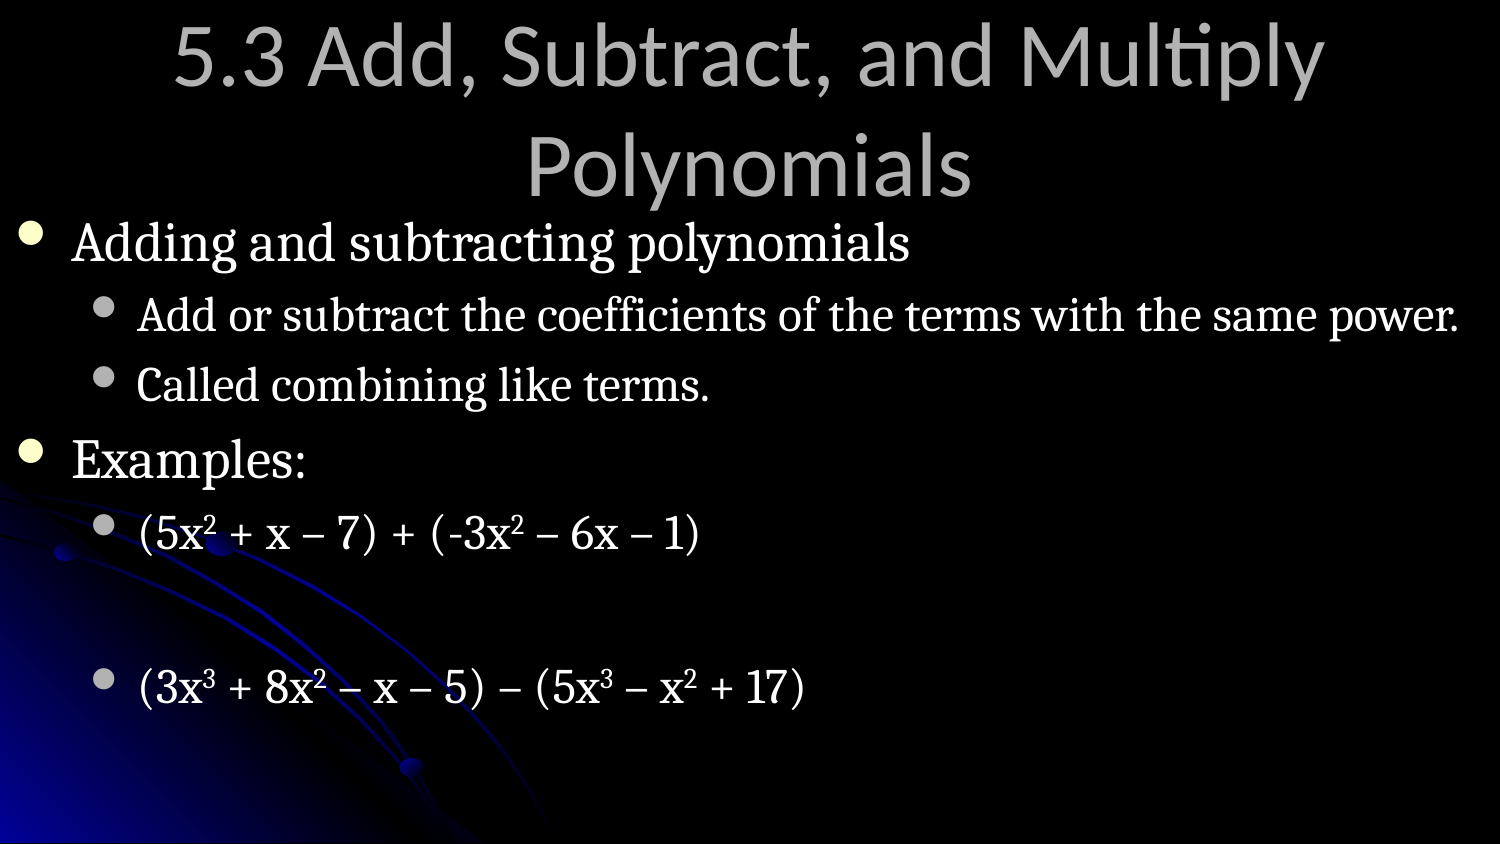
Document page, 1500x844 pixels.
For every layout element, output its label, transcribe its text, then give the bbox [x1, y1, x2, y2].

list Adding and subtracting polynomials Add or subtract the coefficients of the terms with the same power. Called combining like terms. Examples: (5x2 + x – 7) + (-3x2 – 6x – 1) (3x3 + 8x2 – x – 5) – (5x3 – x2 + 17) [0, 196, 1500, 755]
title 5.3 Add, Subtract, and Multiply Polynomials [0, 33, 1500, 175]
